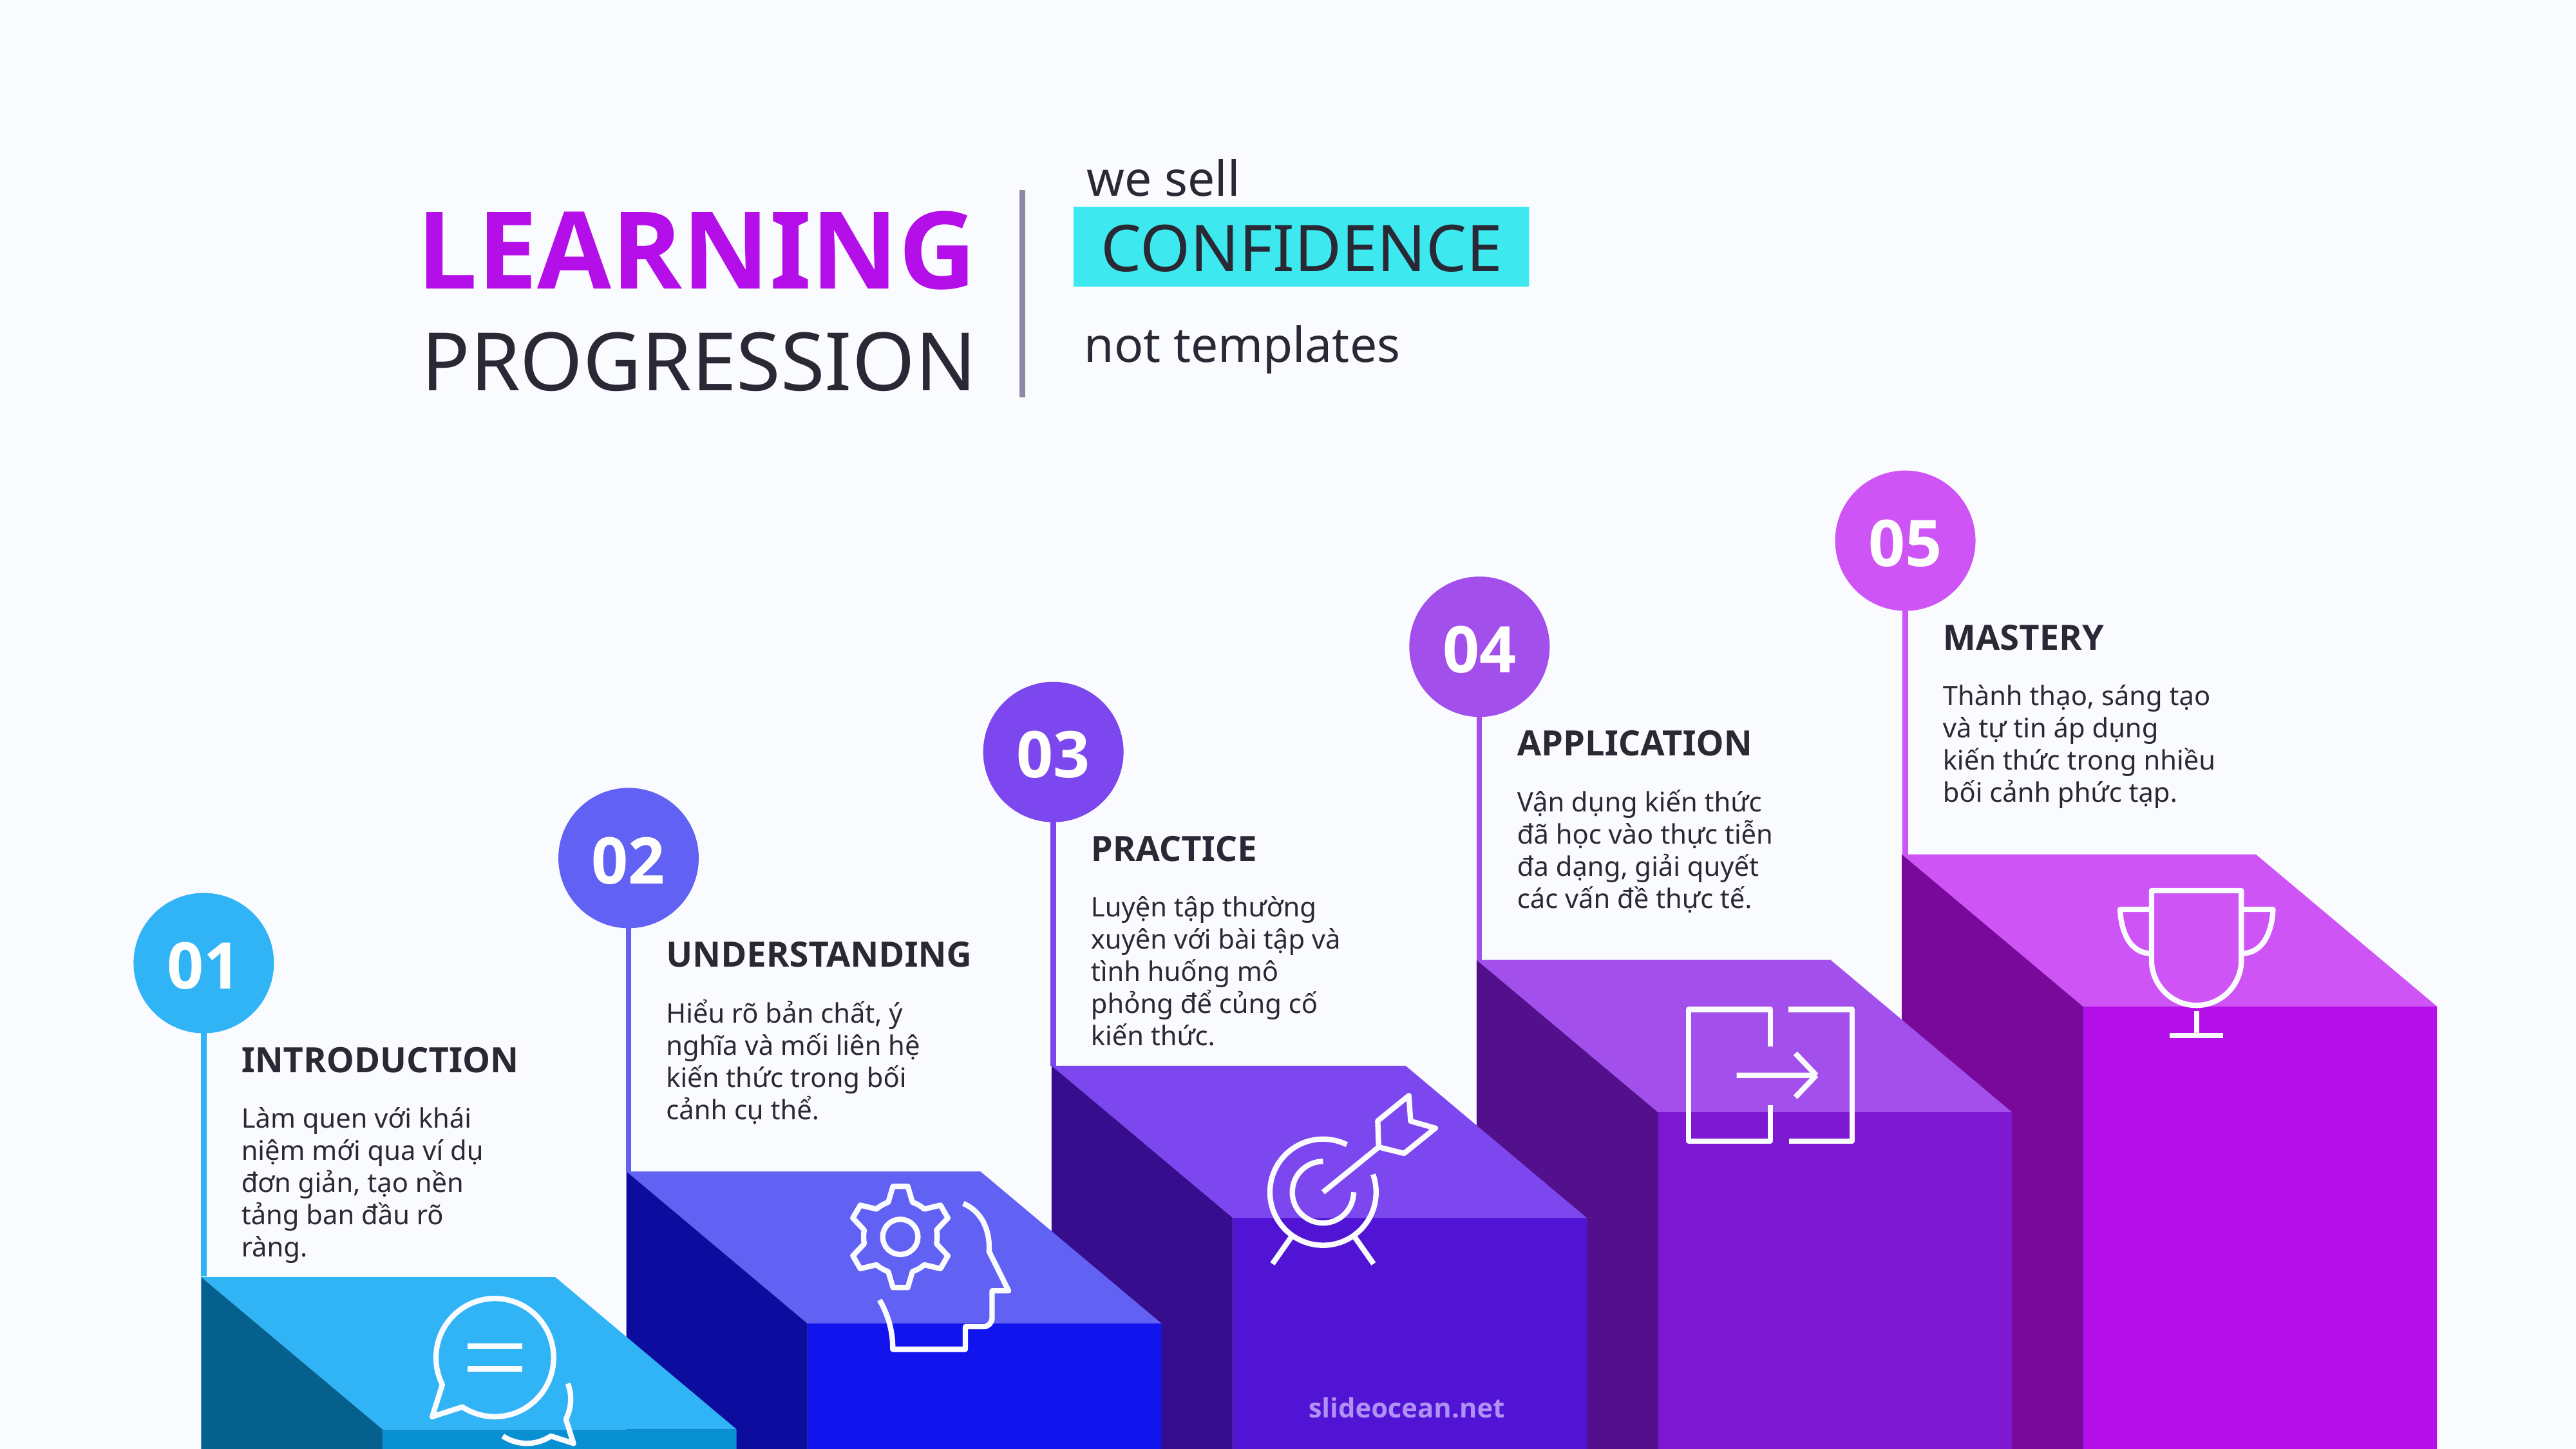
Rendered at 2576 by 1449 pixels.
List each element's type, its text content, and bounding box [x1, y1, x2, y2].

text_box Luyện tập thường xuyên với bài tập và tình huống mô phỏng để củng cố kiến thức. [1081, 885, 1375, 1056]
text_box INTRODUCTION [232, 1032, 557, 1084]
text_box Hiểu rõ bản chất, ý nghĩa và mối liên hệ kiến thức trong bối cảnh cụ thể. [656, 991, 950, 1130]
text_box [201, 1277, 737, 1449]
text_box [1522, 206, 1530, 287]
text_box MASTERY [1933, 610, 2259, 662]
text_box Thành thạo, sáng tạo và tự tin áp dụng kiến thức trong nhiều bối cảnh phức tạp. [1933, 674, 2227, 813]
text_box CONFIDENCE [1091, 202, 1522, 289]
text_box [1689, 1009, 1853, 1141]
text_box not templates [1075, 308, 1410, 377]
text_box PRACTICE [1081, 821, 1407, 873]
text_box 01 [133, 892, 275, 1034]
text_box [0, 95, 1023, 473]
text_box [1476, 960, 2012, 1449]
text_box [1073, 206, 1091, 287]
text_box we sell [1077, 143, 1272, 211]
text_box Làm quen với khái niệm mới qua ví dụ đơn giản, tạo nền tảng ban đầu rõ ràng. [232, 1096, 526, 1267]
text_box APPLICATION [1508, 716, 1833, 768]
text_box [626, 1171, 1162, 1449]
text_box 04 [1408, 576, 1551, 718]
text_box 02 [558, 787, 700, 929]
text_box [1051, 1065, 1587, 1449]
text_box Vận dụng kiến thức đã học vào thực tiễn đa dạng, giải quyết các vấn đề thực tế. [1508, 779, 1801, 918]
text_box UNDERSTANDING [656, 927, 982, 980]
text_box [1901, 854, 2438, 1449]
text_box LEARNING PROGRESSION [407, 176, 987, 412]
text_box 03 [982, 681, 1124, 823]
text_box 05 [1834, 469, 1976, 612]
